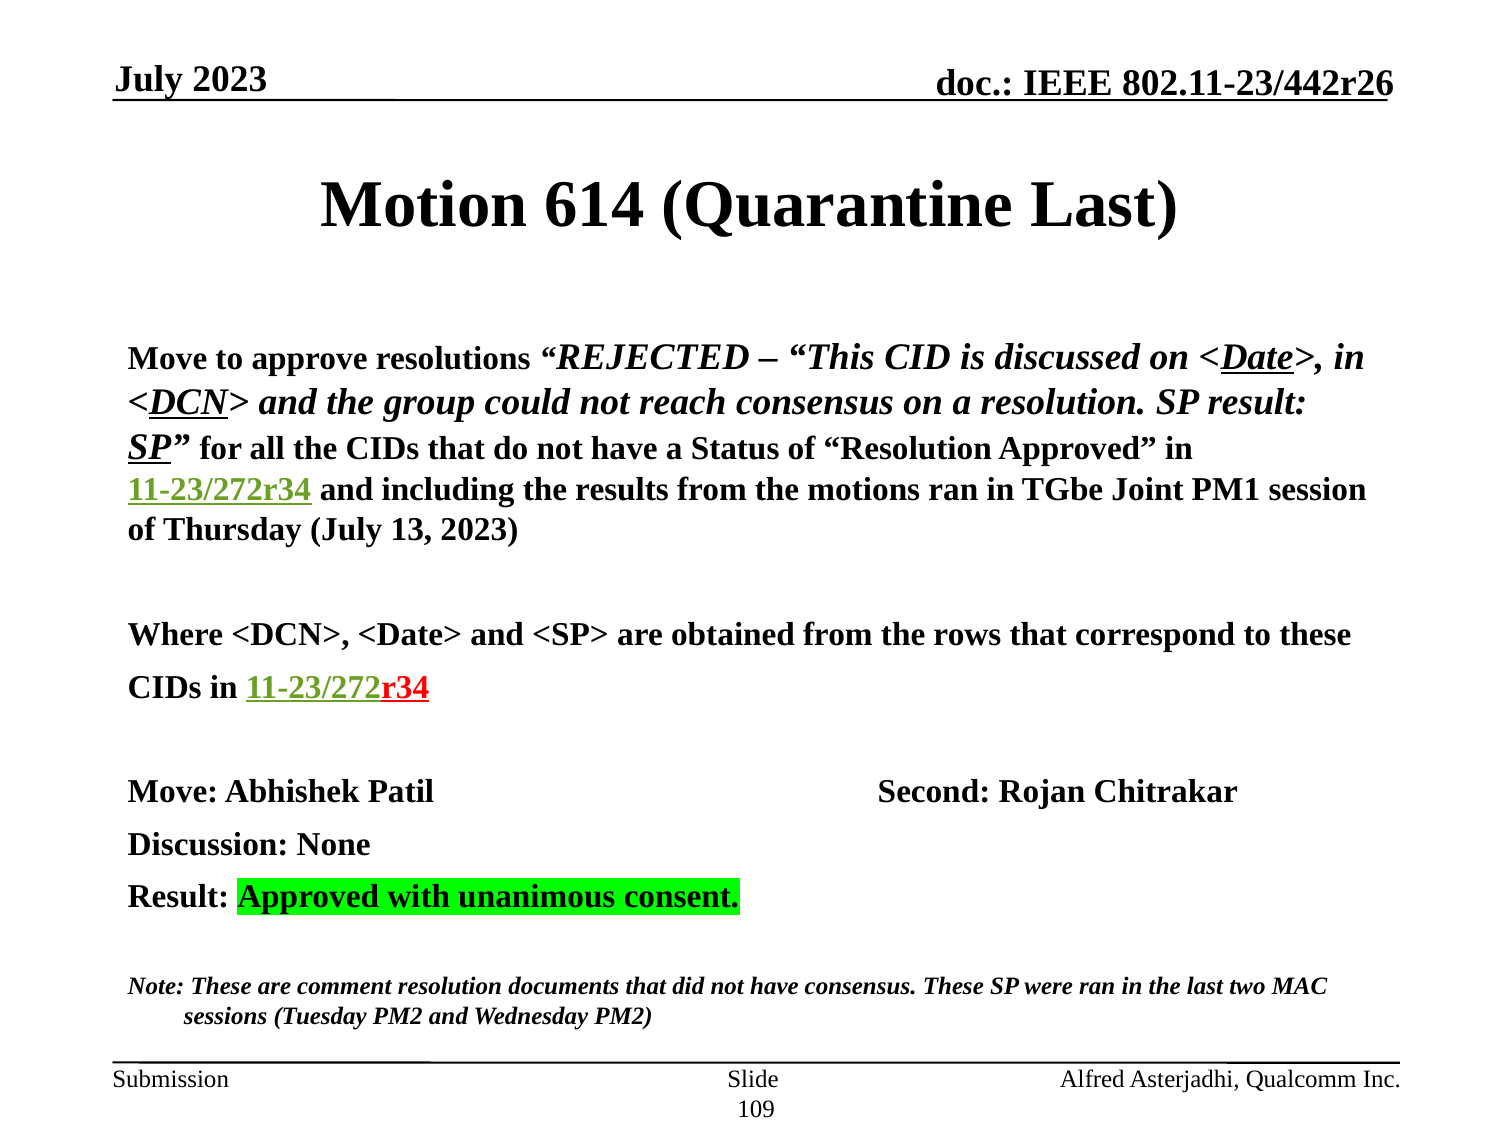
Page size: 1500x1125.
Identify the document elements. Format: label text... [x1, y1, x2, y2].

title Motion 614 (Quarantine Last) [112, 112, 1388, 288]
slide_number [114, 54, 423, 100]
list Move to approve resolutions “REJECTED – “This CID is discussed on <Date>, in <DCN> and the group could not reach consensus on a resolution. SP result: SP” for all the CIDs that do not have a Status of “Resolution Approved” in 11-23/272r34 and including the results from the motions ran in TGbe Joint PM1 session of Thursday (July 13, 2023) Where <DCN>, <Date> and <SP> are obtained from the rows that correspond to these CIDs in 11-23/272r34 Move: Abhishek Patil Second: Rojan Chitrakar Discussion: None Result: Approved with unanimous consent. Note: These are comment resolution documents that did not have consensus. These SP were ran in the last two MAC sessions (Tuesday PM2 and Wednesday PM2) [112, 324, 1388, 1063]
footer Alfred Asterjadhi, Qualcomm Inc. [878, 1061, 1402, 1093]
slide_number Slide 109 [712, 1061, 800, 1123]
